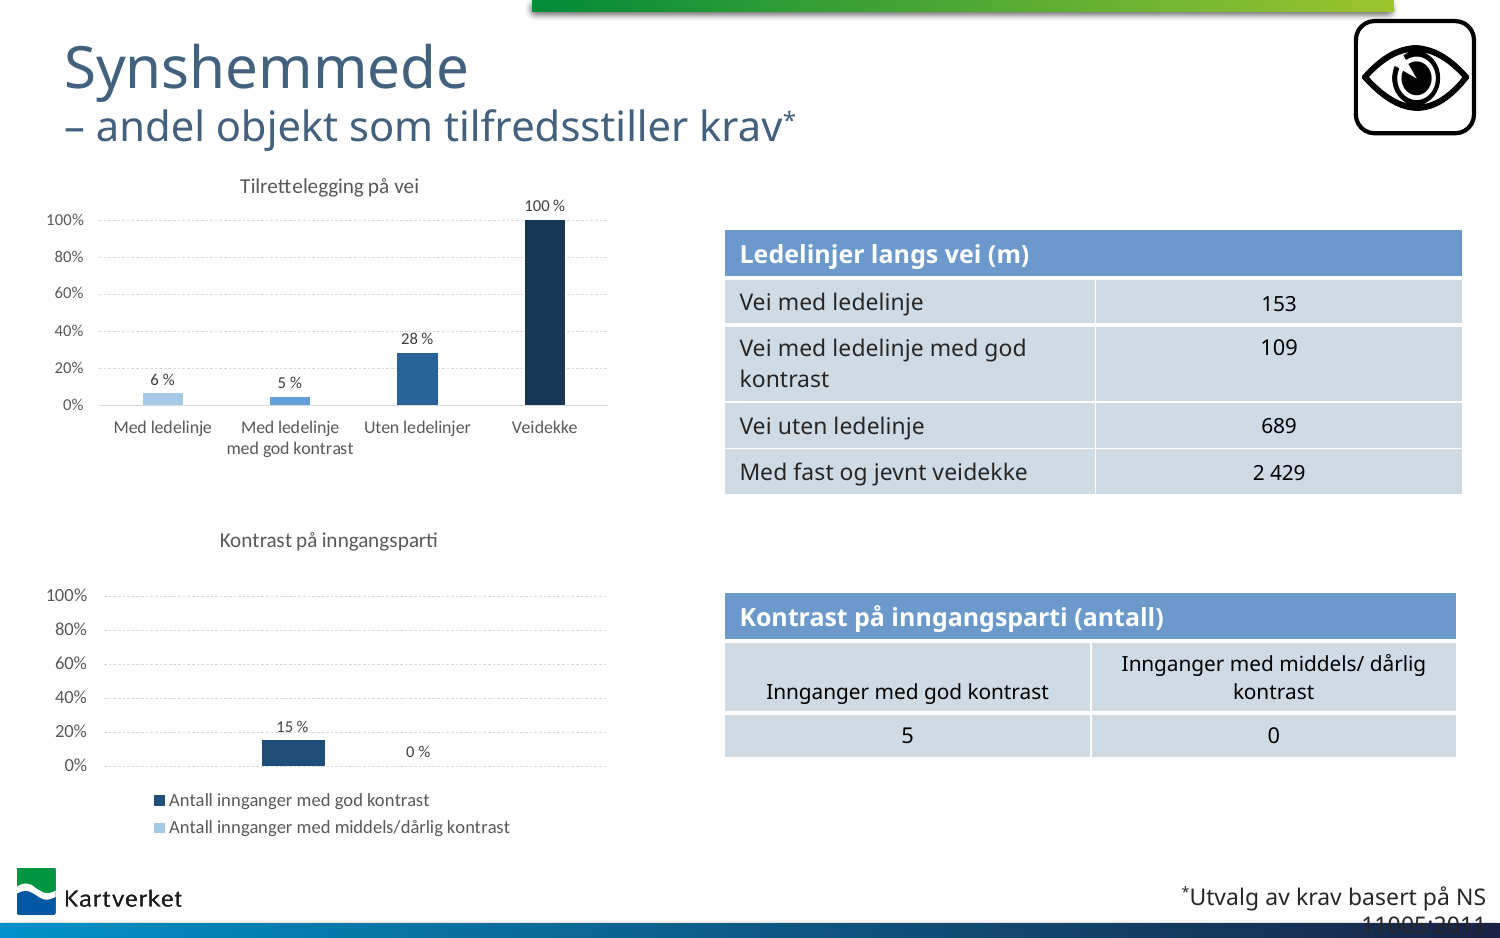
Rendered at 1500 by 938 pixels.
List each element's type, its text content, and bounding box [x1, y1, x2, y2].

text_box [1355, 20, 1475, 134]
table_cell 153 [1096, 280, 1462, 323]
picture [41, 520, 617, 846]
table_cell Vei med ledelinje med god kontrast [725, 327, 1095, 401]
table_header Kontrast på inngangsparti (antall) [725, 593, 1456, 639]
table_cell 2 429 [1096, 449, 1462, 494]
table_cell 109 [1096, 327, 1462, 401]
table_cell 0 [1092, 715, 1456, 757]
table_cell 5 [725, 715, 1090, 757]
table_cell Vei uten ledelinje [725, 403, 1095, 448]
table_cell Med fast og jevnt veidekke [725, 449, 1095, 494]
picture [41, 166, 618, 492]
table_cell Vei med ledelinje [725, 280, 1095, 323]
table_cell Innganger med middels/ dårlig kontrast [1092, 643, 1456, 711]
text_box *Utvalg av krav basert på NS 11005:2011 [1068, 873, 1500, 938]
table_header Ledelinjer langs vei (m) [725, 230, 1462, 276]
table_cell Innganger med god kontrast [725, 643, 1090, 711]
text_box Synshemmede – andel objekt som tilfredsstiller krav* [49, 24, 1431, 158]
table_cell 689 [1096, 403, 1462, 448]
